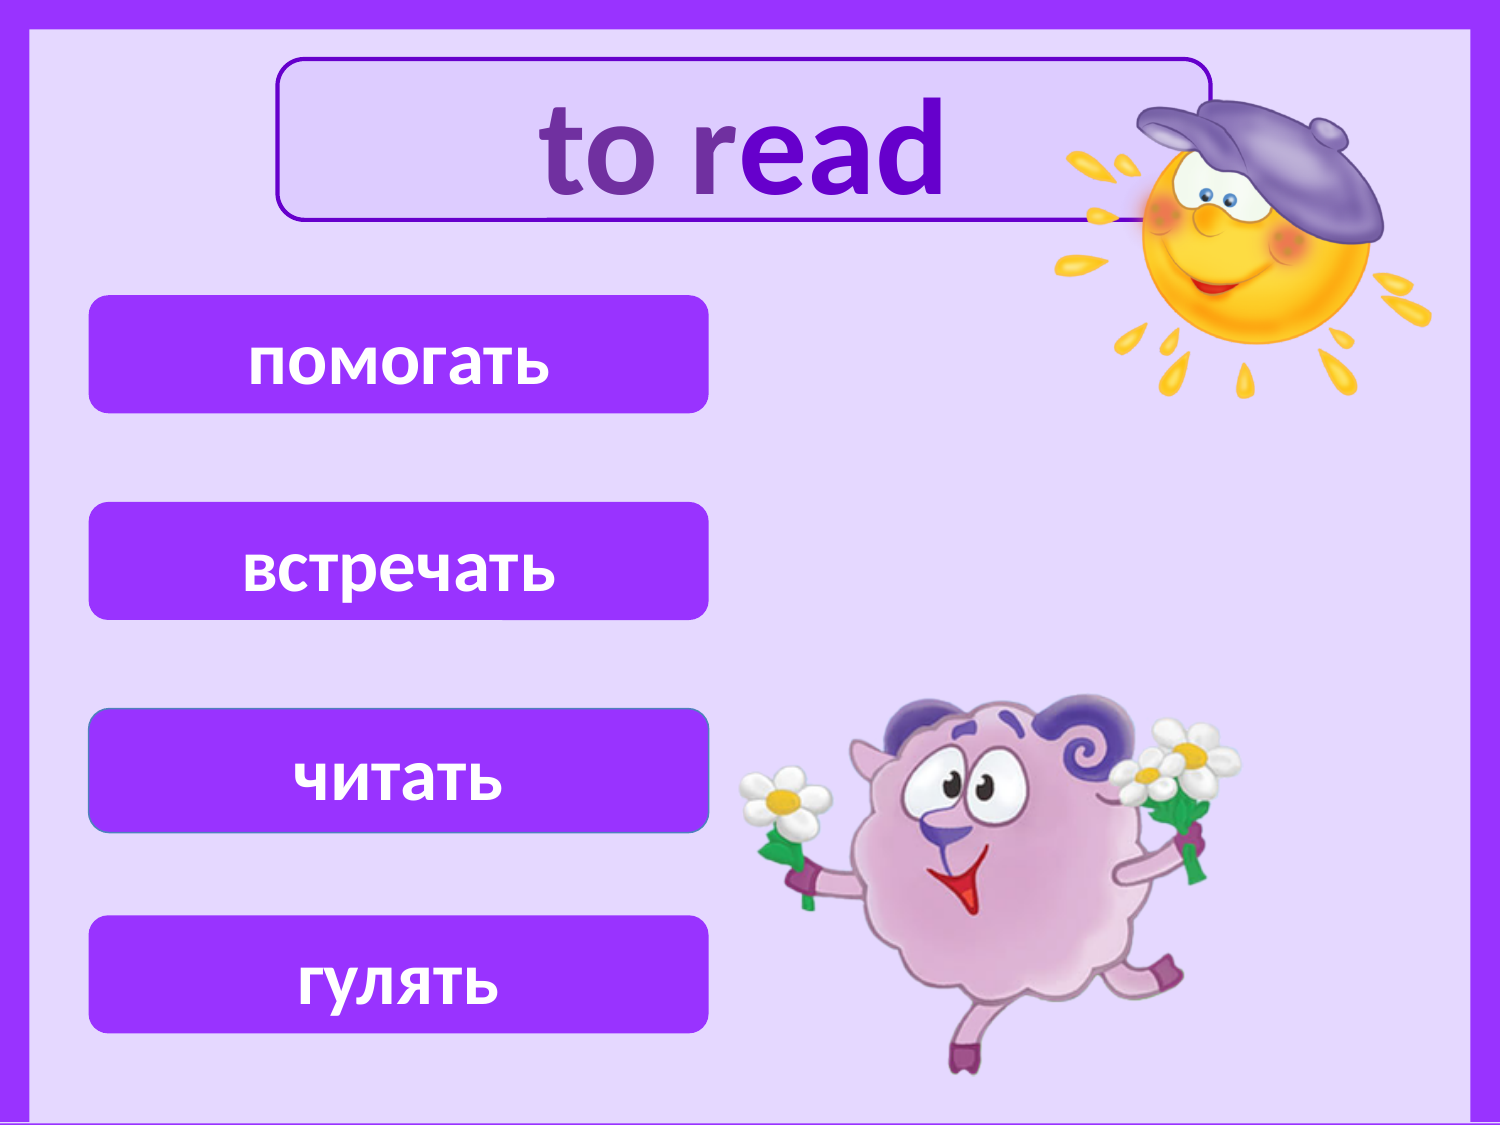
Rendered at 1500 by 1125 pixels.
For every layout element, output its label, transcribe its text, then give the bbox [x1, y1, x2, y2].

text_box [1213, 93, 1319, 97]
text_box [0, 0, 1500, 32]
text_box помогать [88, 295, 709, 414]
picture [1054, 99, 1433, 399]
text_box гулять [88, 915, 709, 1034]
text_box [0, 1121, 1500, 1125]
text_box читать [88, 708, 709, 833]
text_box [0, 32, 32, 1121]
text_box to read [275, 56, 1213, 222]
text_box встречать [88, 501, 709, 621]
text_box [1468, 32, 1500, 1121]
picture [737, 692, 1244, 1077]
